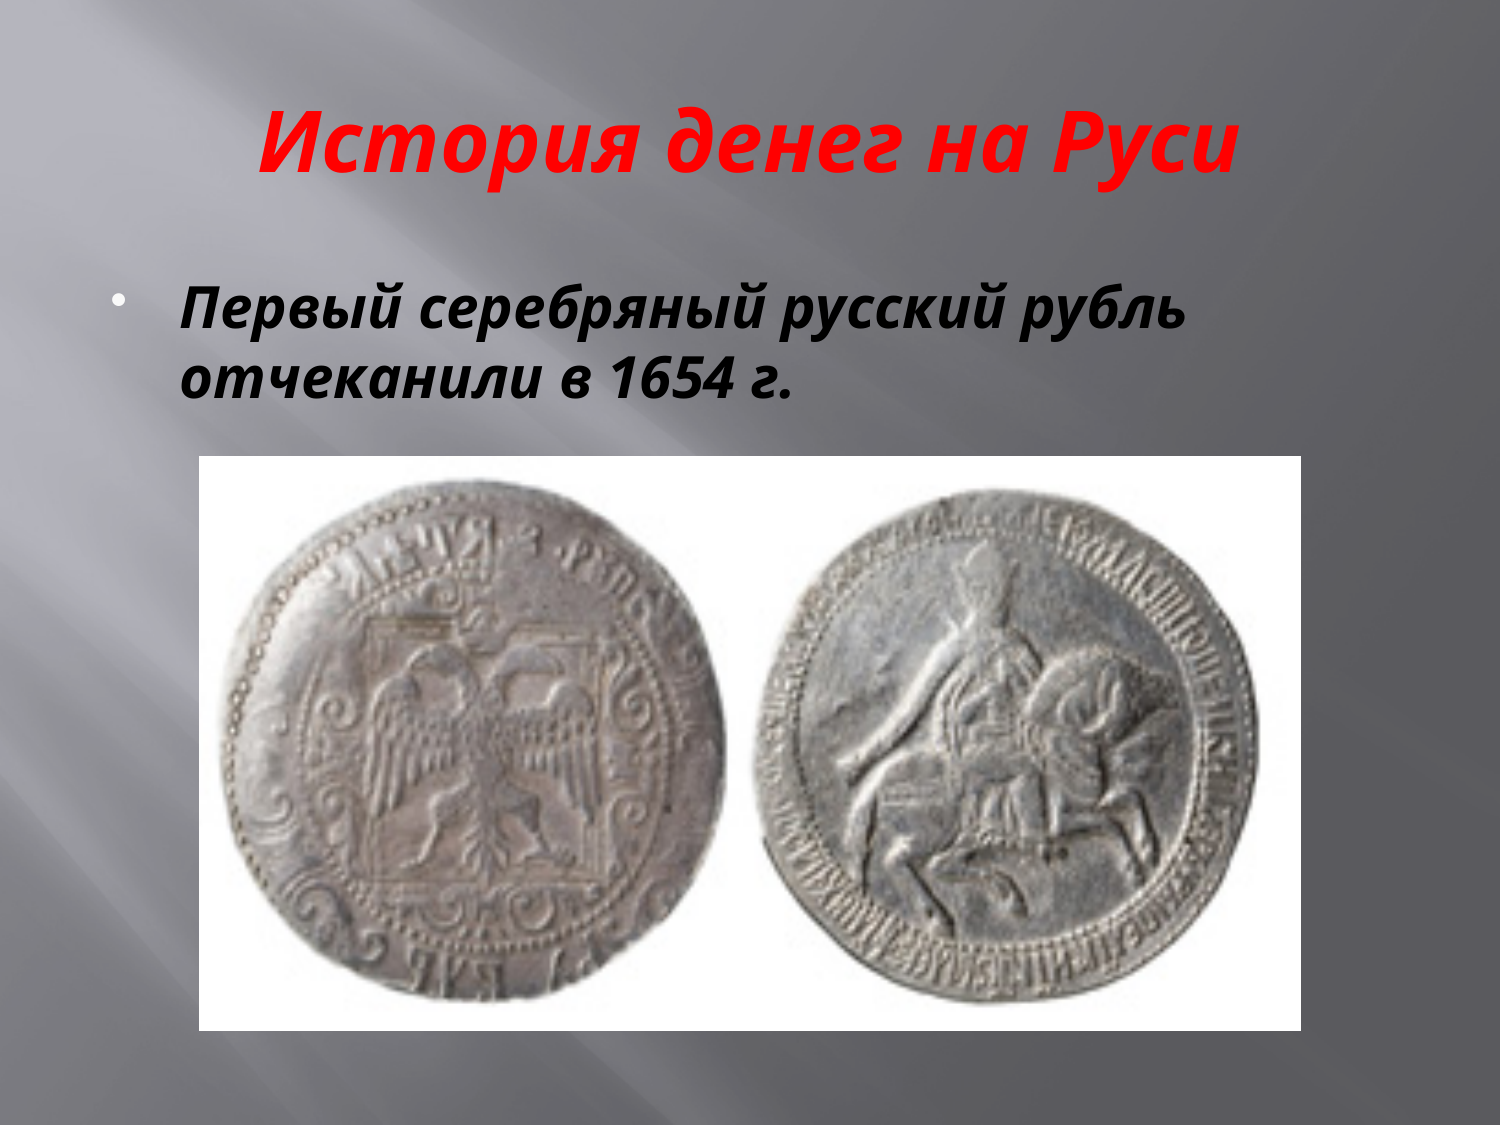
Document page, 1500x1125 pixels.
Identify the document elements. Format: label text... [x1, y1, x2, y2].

picture [198, 456, 1301, 1031]
title История денег на Руси [75, 45, 1425, 233]
list Первый серебряный русский рубль отчеканили в 1654 г. [75, 262, 1425, 1035]
